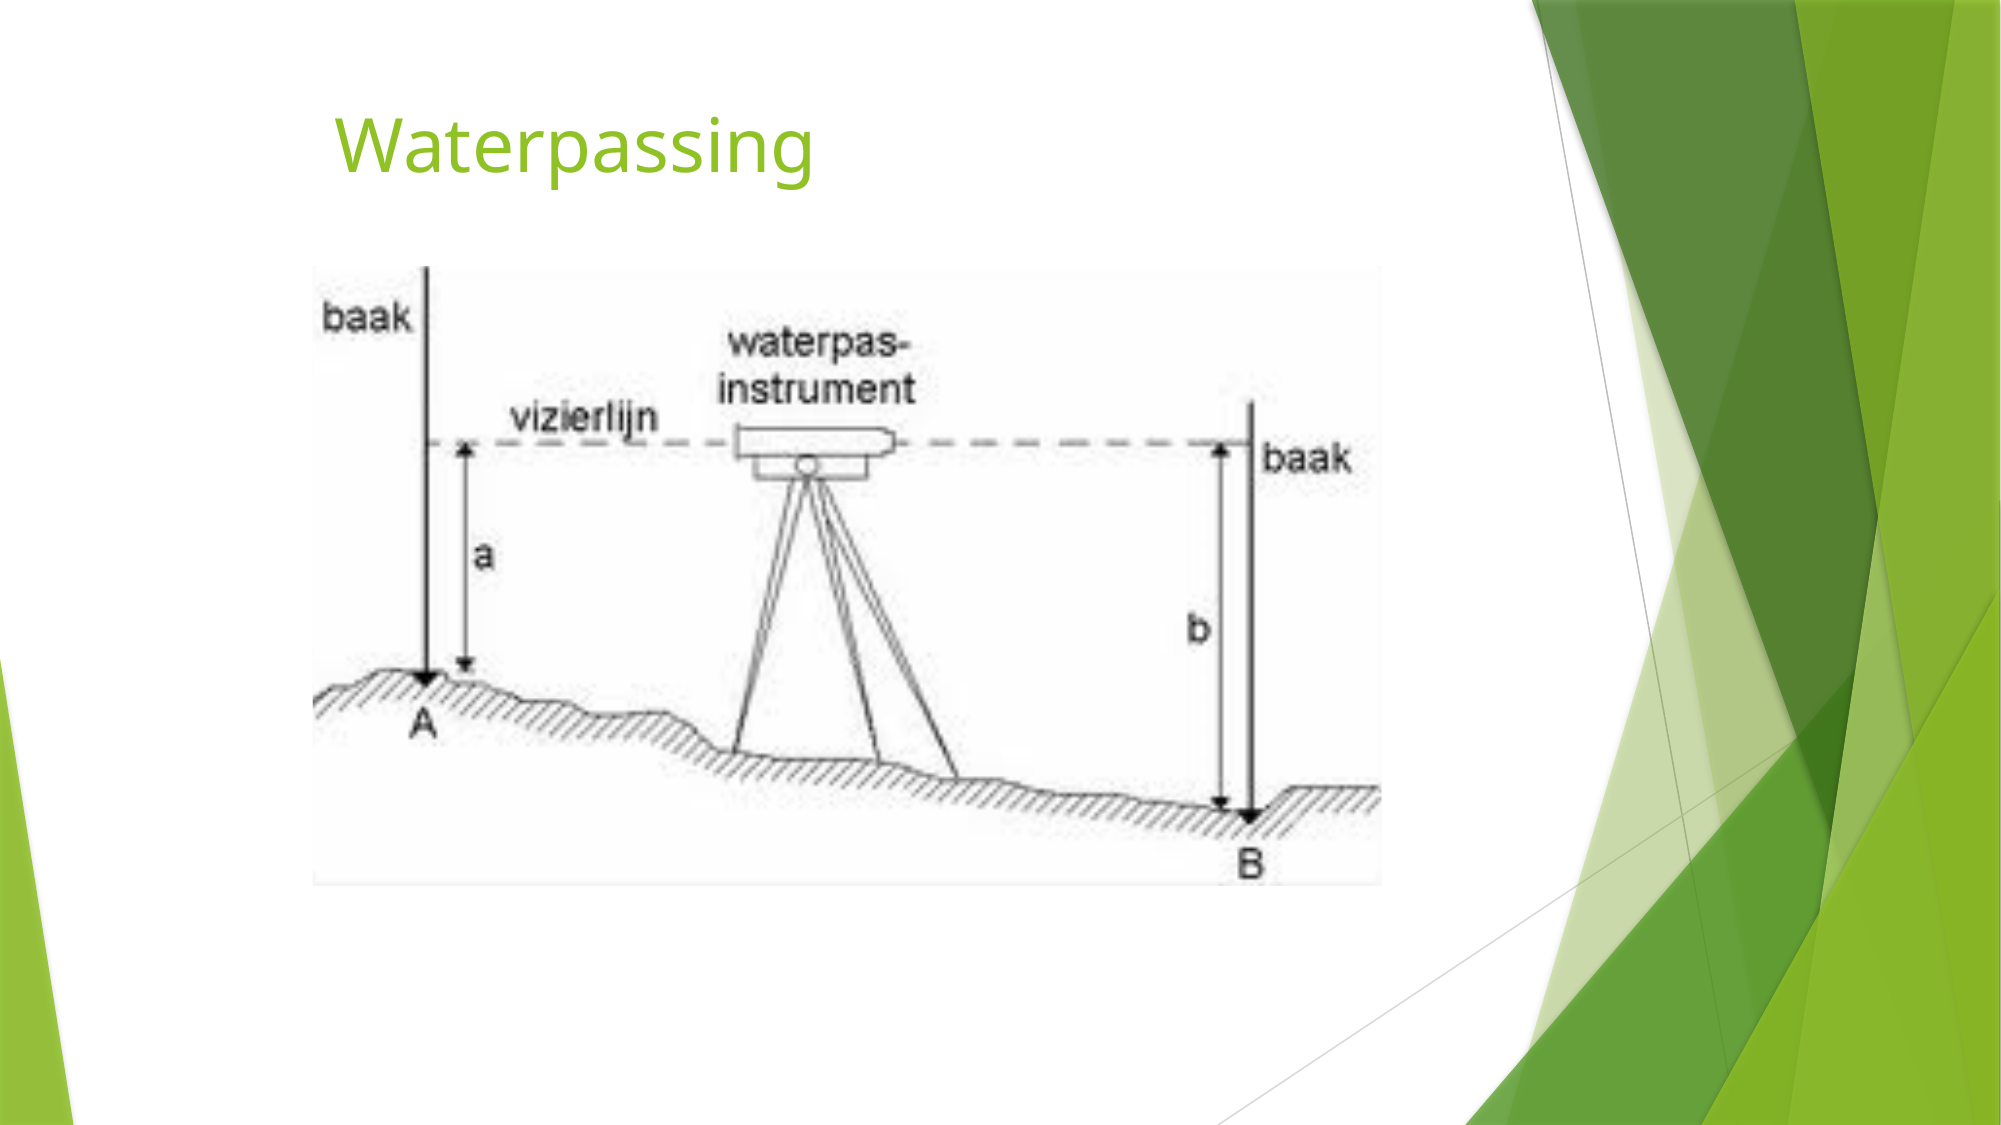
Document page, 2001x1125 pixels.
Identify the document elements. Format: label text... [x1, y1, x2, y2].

text_box Waterpassing [320, 89, 833, 195]
picture [312, 265, 1383, 886]
